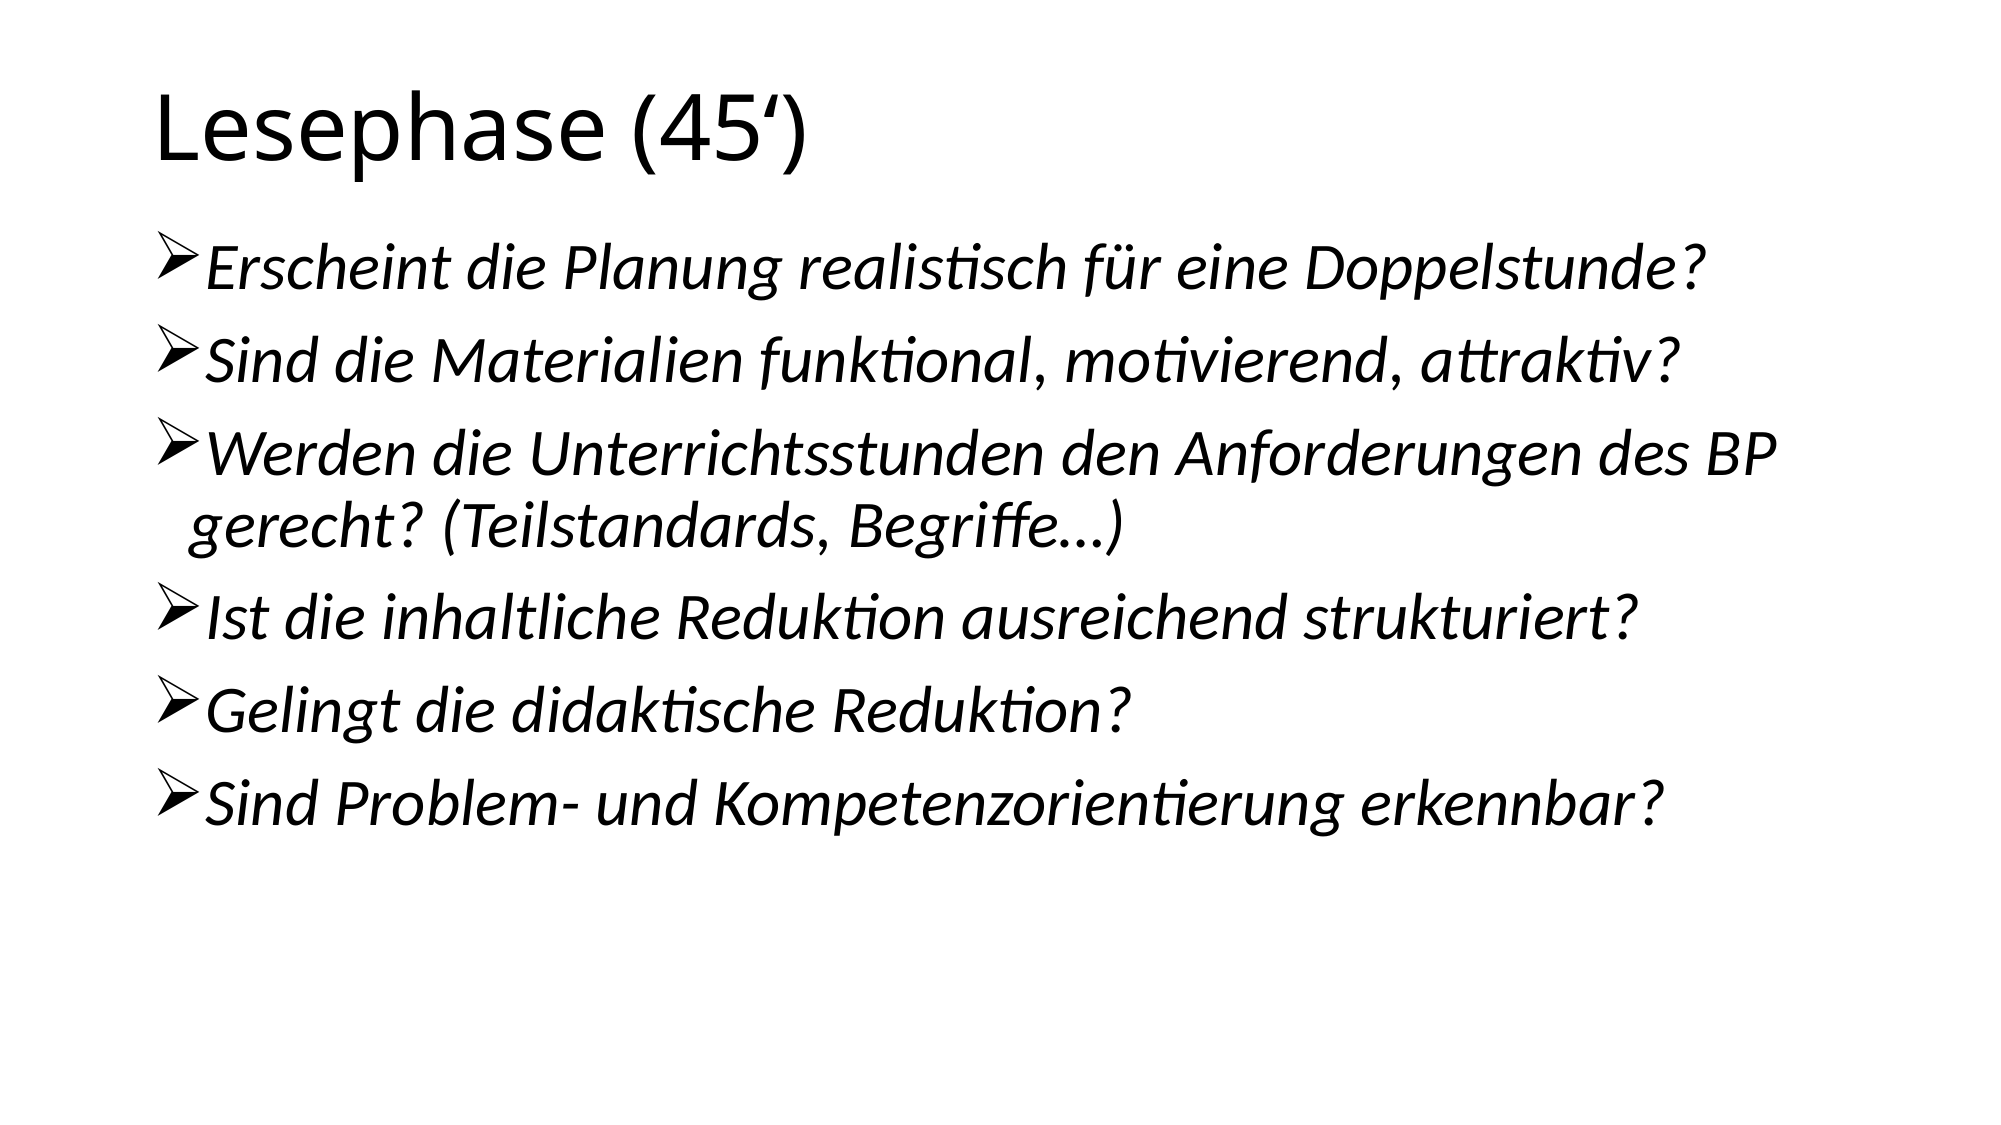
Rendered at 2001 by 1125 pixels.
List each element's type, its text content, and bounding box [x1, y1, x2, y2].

list Erscheint die Planung realistisch für eine Doppelstunde? Sind die Materialien funktional, motivierend, attraktiv? Werden die Unterrichtsstunden den Anforderungen des BP gerecht? (Teilstandards, Begriffe…) Ist die inhaltliche Reduktion ausreichend strukturiert? Gelingt die didaktische Reduktion? Sind Problem- und Kompetenzorientierung erkennbar? [137, 224, 1914, 1014]
title Lesephase (45‘) [137, 59, 1863, 203]
